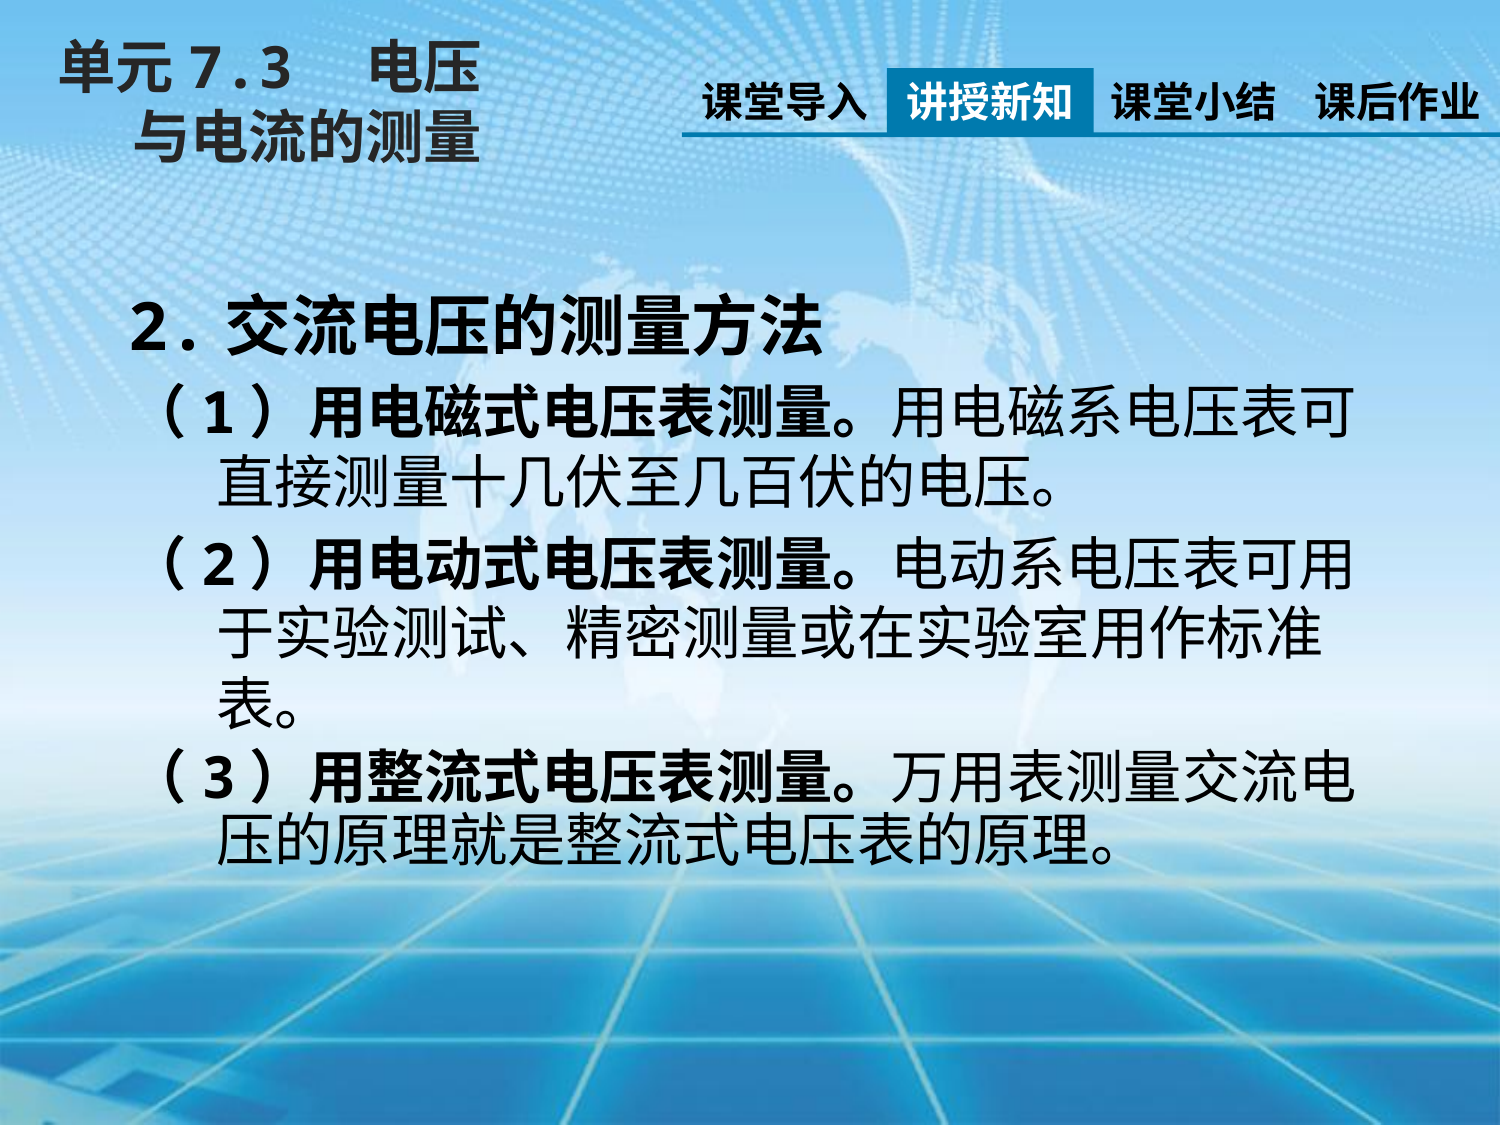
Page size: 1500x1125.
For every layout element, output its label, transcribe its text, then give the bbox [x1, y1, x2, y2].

text_box 2.交流电压的测量方法 （1）用电磁式电压表测量。用电磁系电压表可直接测量十几伏至几百伏的电压。 （2）用电动式电压表测量。电动系电压表可用于实验测试、精密测量或在实验室用作标准表。 （3）用整流式电压表测量。万用表测量交流电压的原理就是整流式电压表的原理。 [113, 235, 1398, 896]
picture [0, 0, 1500, 1125]
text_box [10, 22, 1500, 179]
